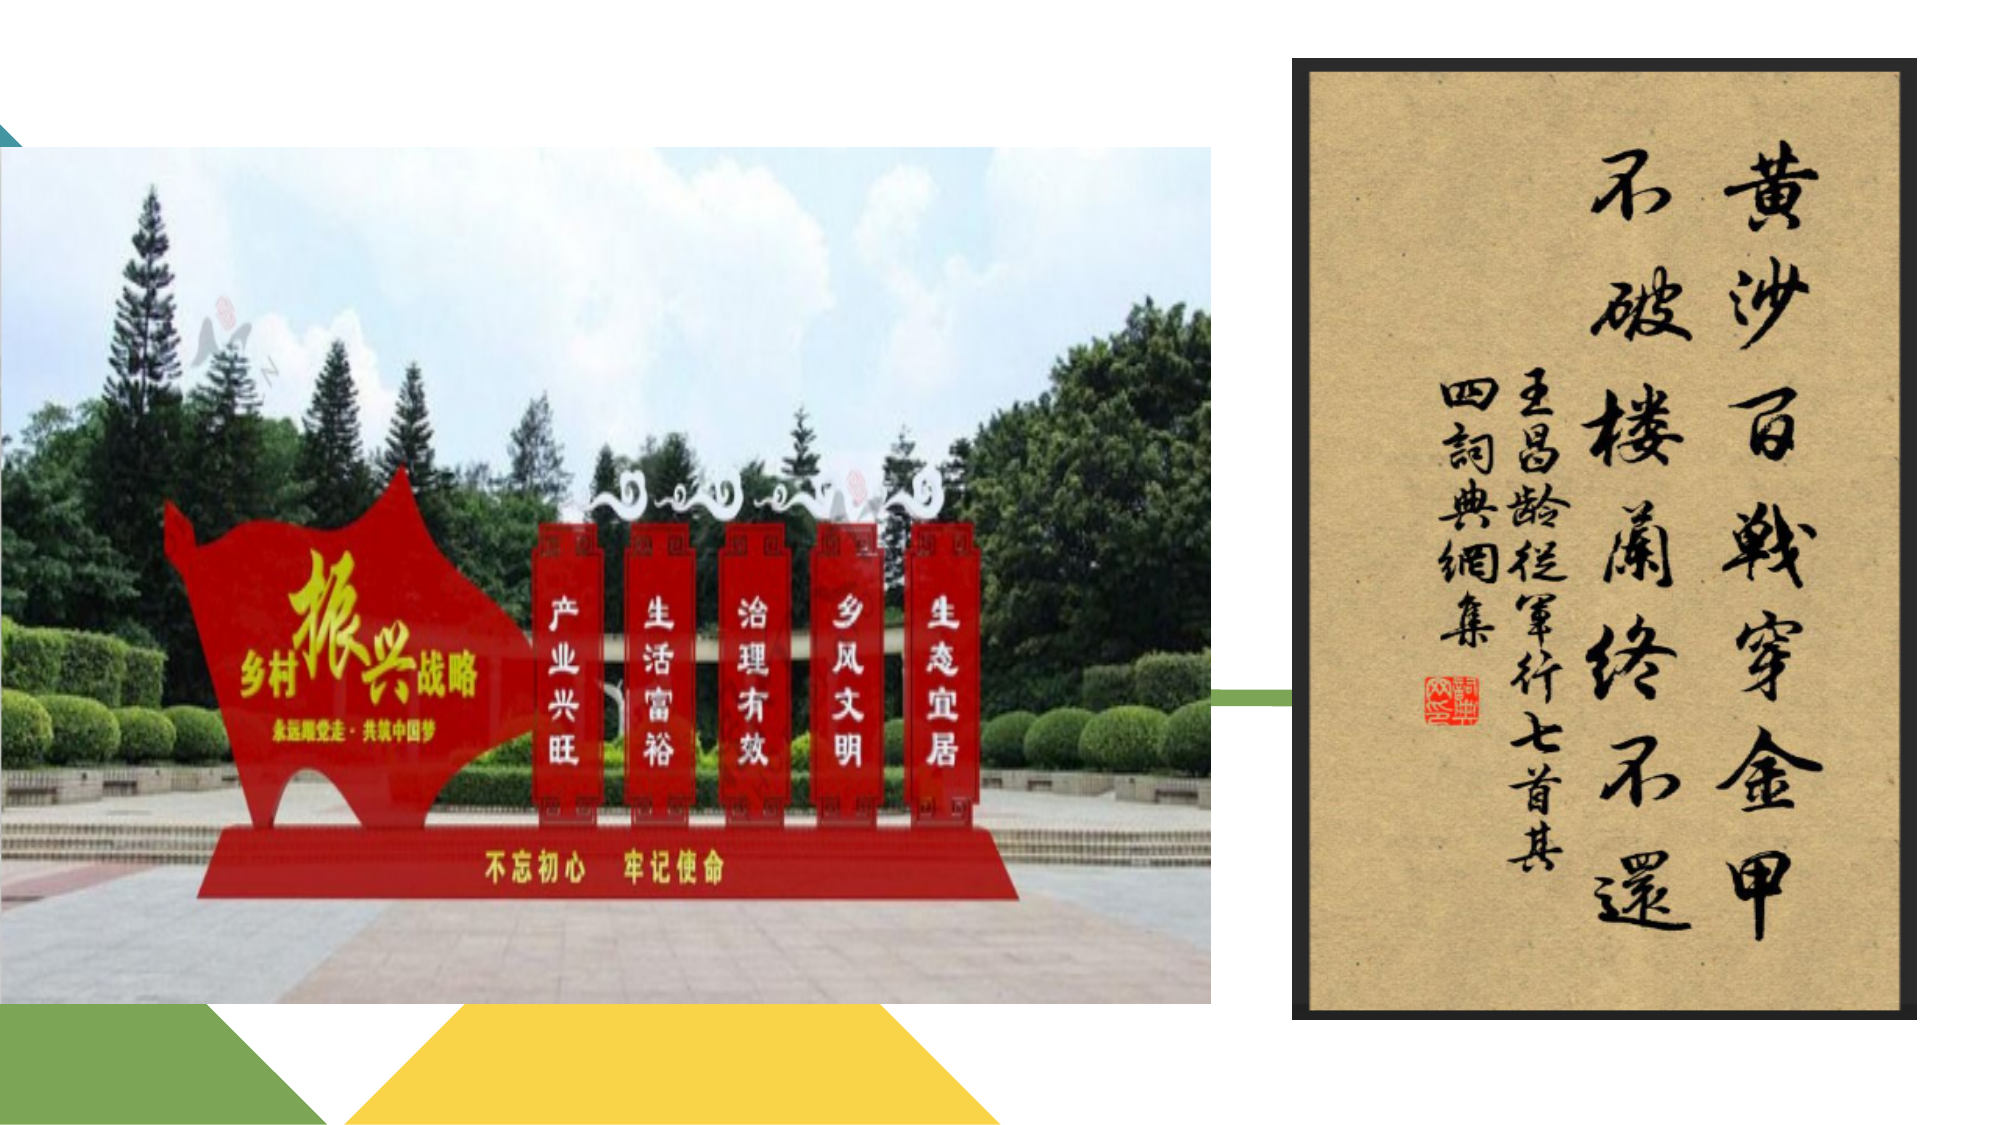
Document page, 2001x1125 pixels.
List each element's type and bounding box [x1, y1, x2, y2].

picture [0, 147, 1211, 1004]
picture [1292, 58, 1917, 1020]
